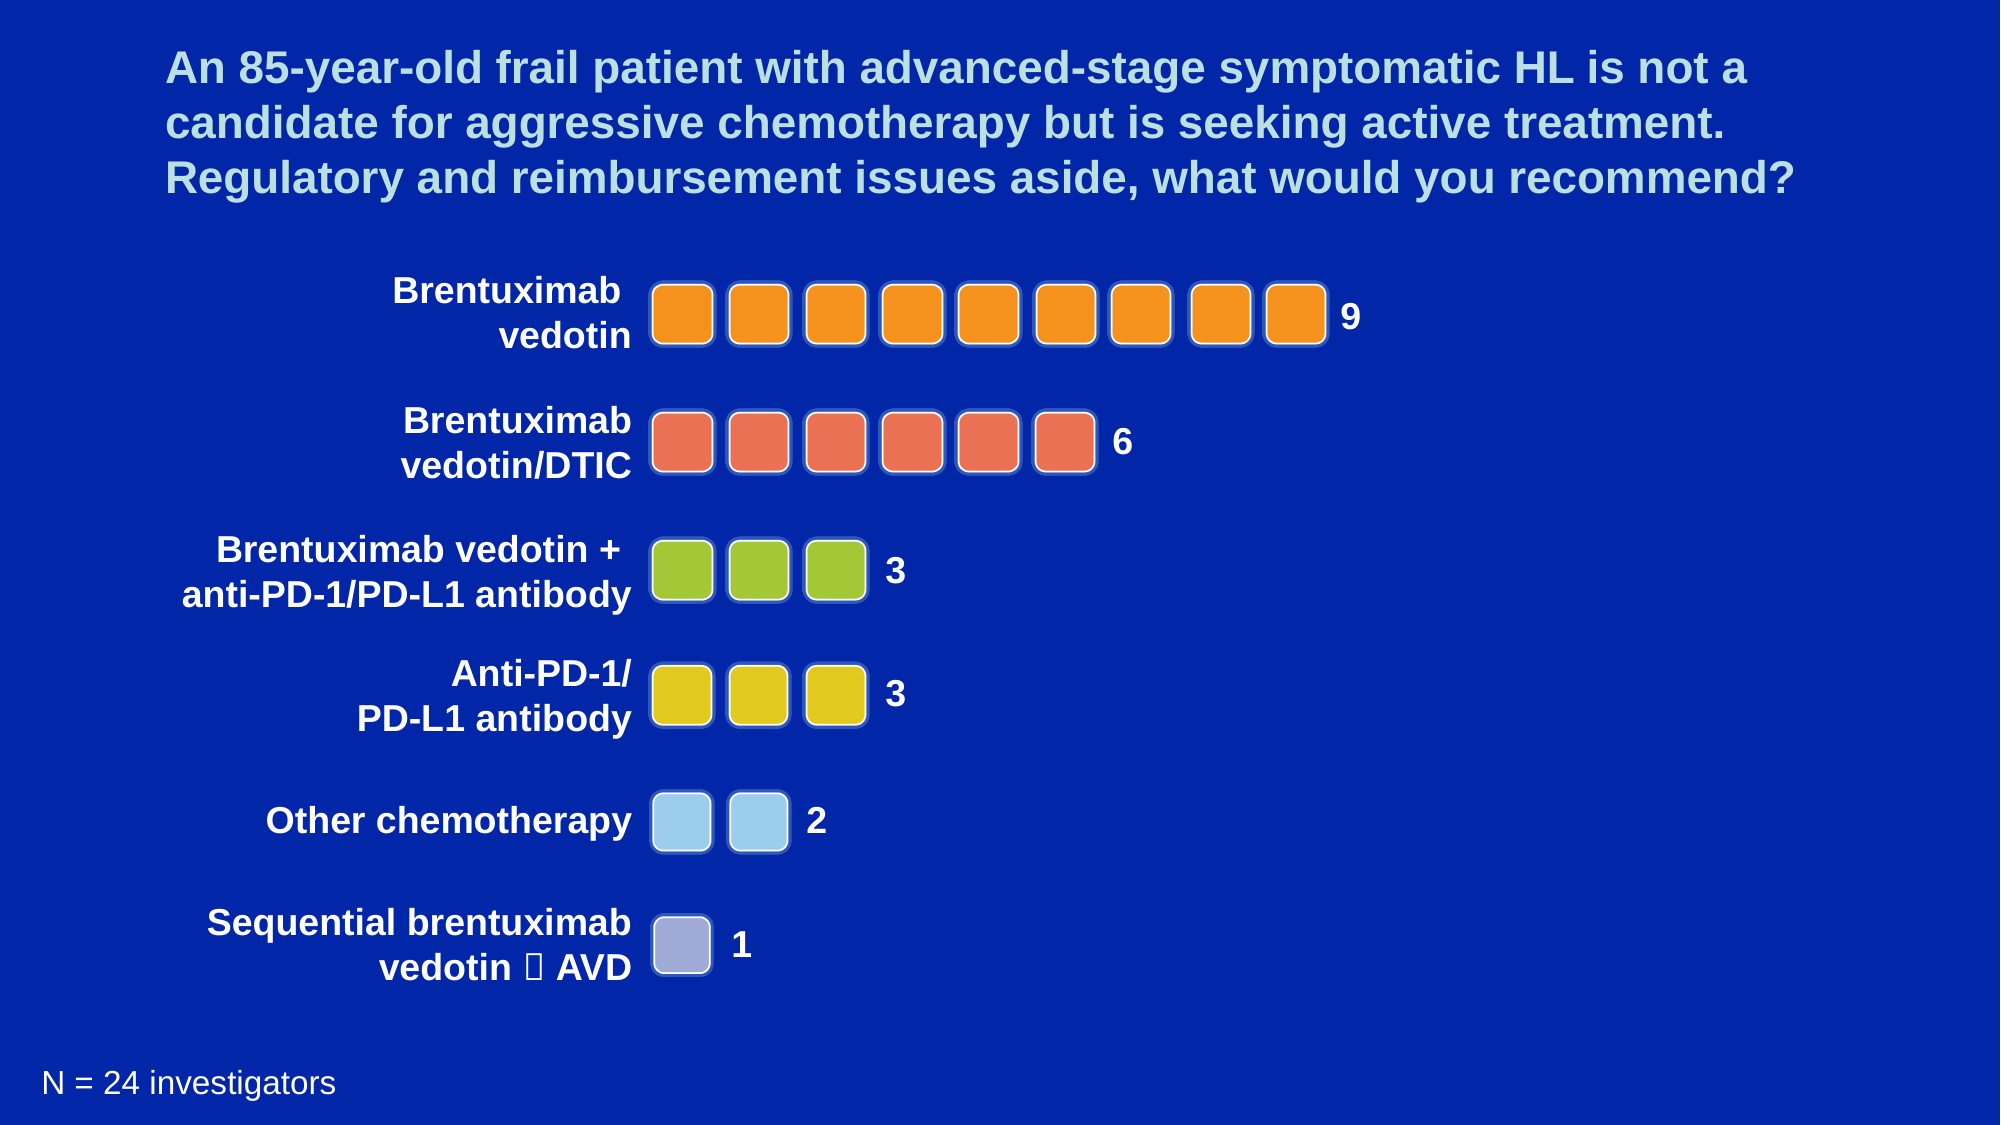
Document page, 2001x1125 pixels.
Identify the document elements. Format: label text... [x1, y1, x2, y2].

text_box 2 [806, 795, 874, 841]
text_box Anti-PD-1/ PD-L1 antibody [163, 668, 633, 720]
text_box 9 [1340, 291, 1408, 337]
picture [0, 0, 2000, 1125]
title An 85-year-old frail patient with advanced-stage symptomatic HL is not a candidate for aggressive chemotherapy but is seeking active treatment. Regulatory and reimbursement issues aside, what would you recommend? [150, 0, 1850, 240]
text_box Brentuximab vedotin/DTIC [163, 417, 633, 466]
text_box 6 [1112, 417, 1180, 463]
text_box 3 [885, 668, 953, 714]
text_box 1 [731, 920, 799, 965]
text_box 3 [885, 545, 953, 591]
text_box Other chemotherapy [163, 794, 633, 843]
text_box Brentuximab vedotin [163, 288, 633, 334]
text_box N = 24 investigators [26, 1053, 411, 1109]
text_box Sequential brentuximab vedotin  AVD [163, 919, 633, 968]
text_box Brentuximab vedotin + anti-PD-1/PD-L1 antibody [137, 549, 633, 591]
